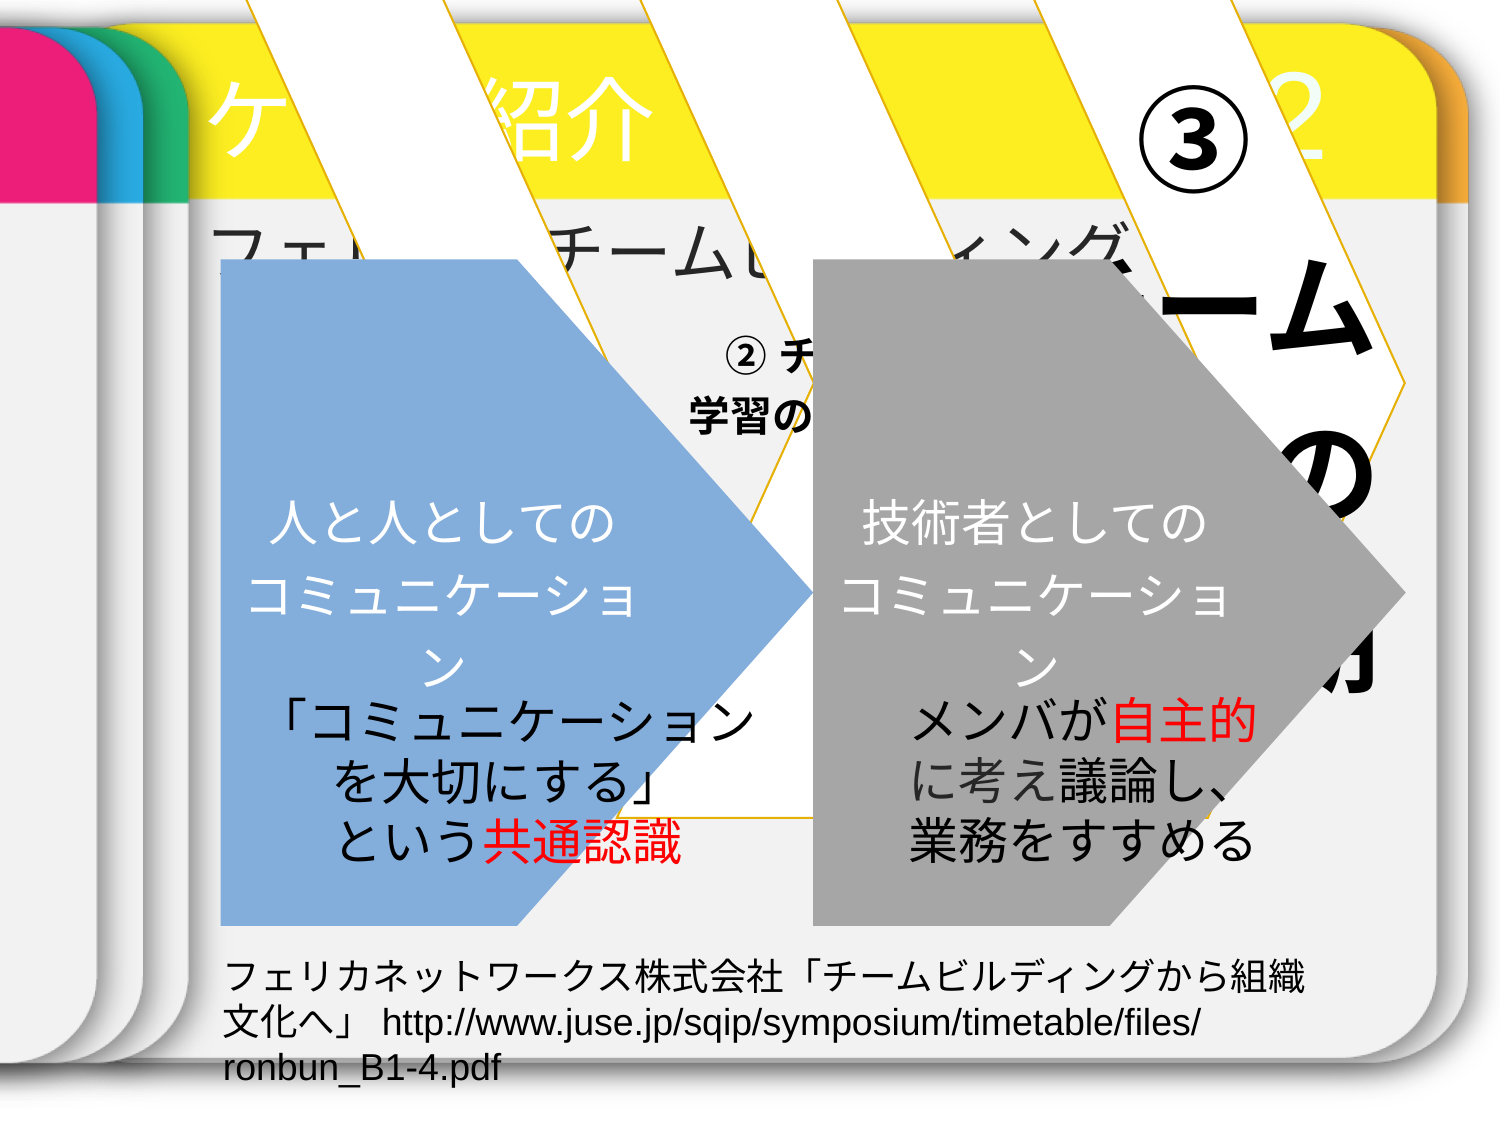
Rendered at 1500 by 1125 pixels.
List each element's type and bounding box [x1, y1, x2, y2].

picture [0, 0, 1500, 1125]
text_box [223, 0, 1405, 259]
text_box [220, 259, 1406, 926]
